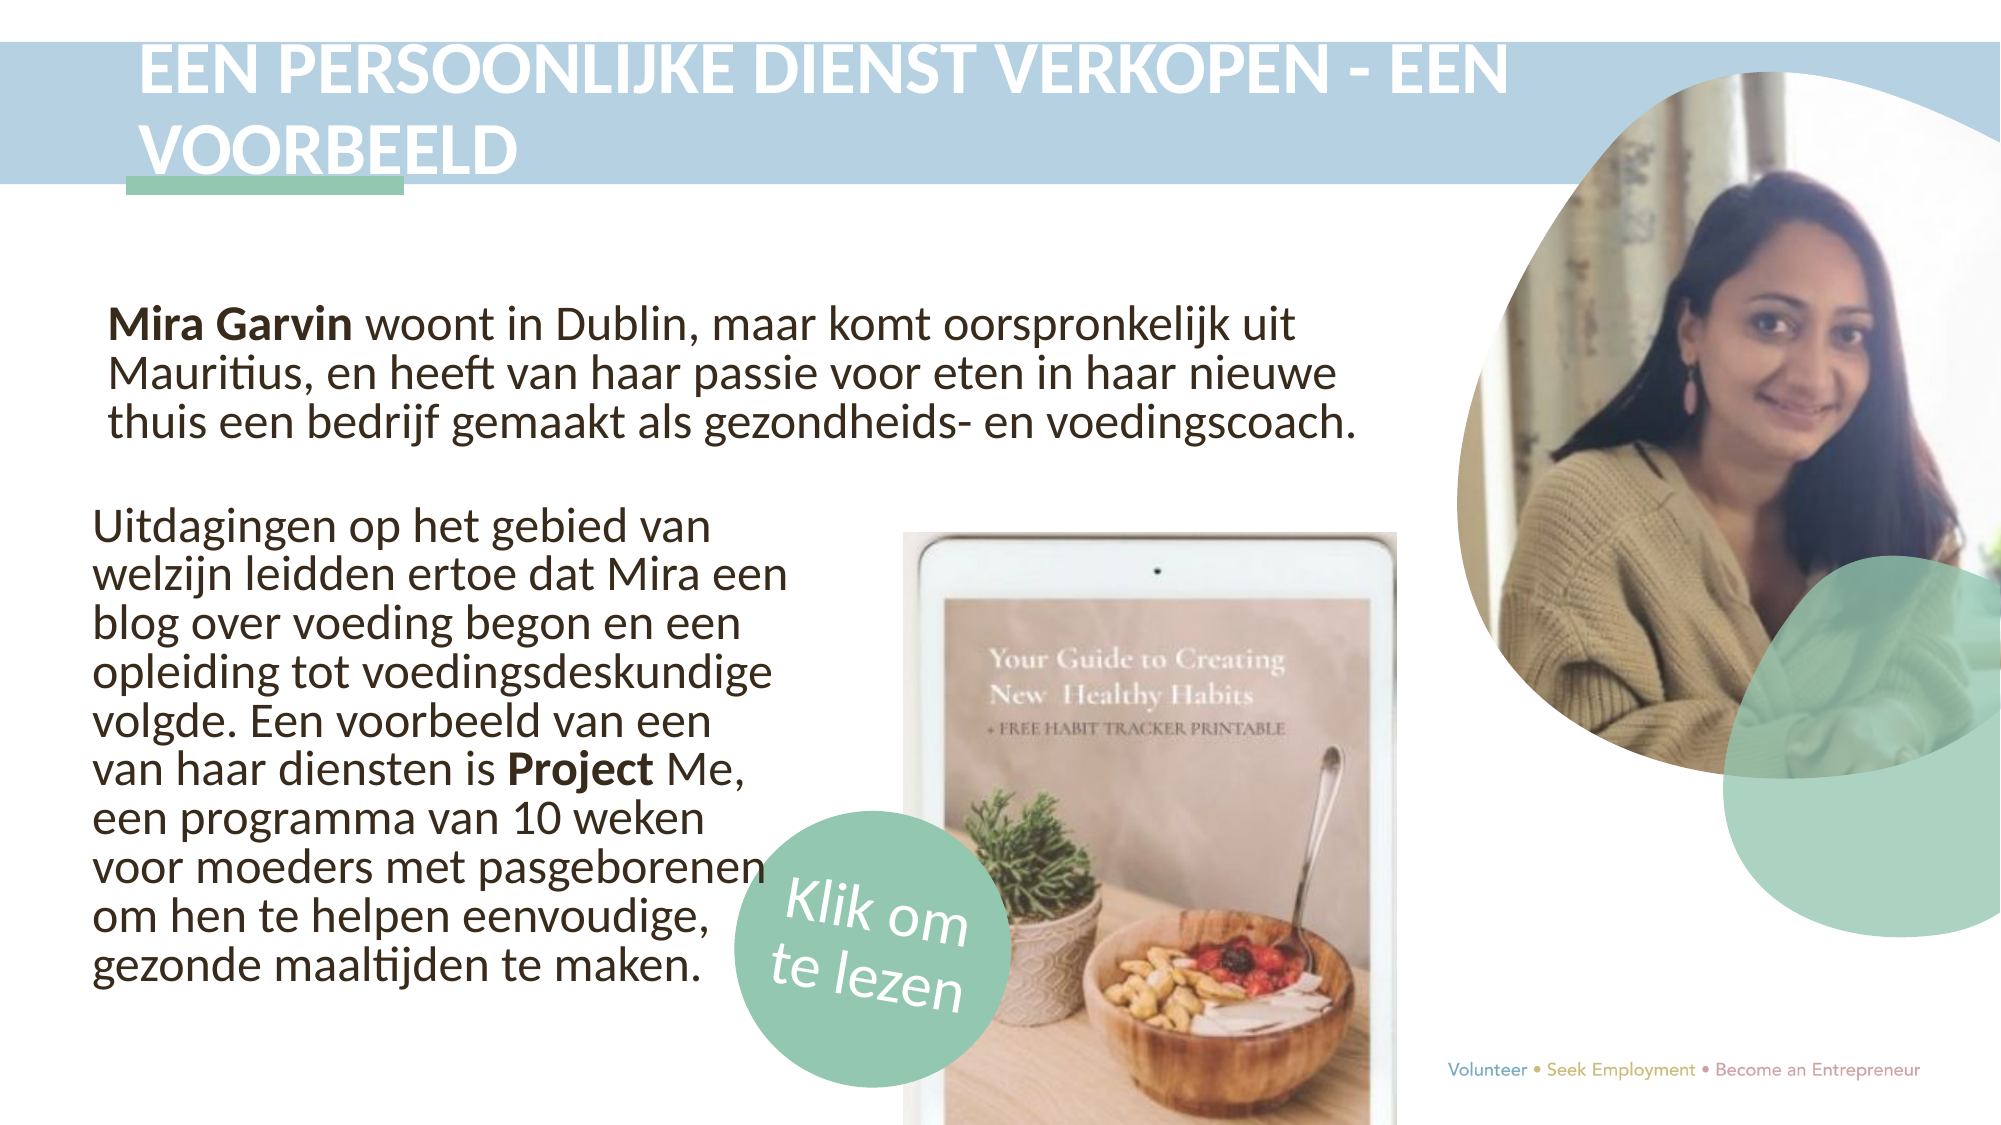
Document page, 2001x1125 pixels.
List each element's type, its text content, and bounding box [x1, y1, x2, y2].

text_box [1457, 71, 2000, 775]
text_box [734, 810, 1012, 1088]
text_box [1723, 555, 2000, 938]
text_box Uitdagingen op het gebied van welzijn leidden ertoe dat Mira een blog over voeding begon en een opleiding tot voedingsdeskundige volgde. Een voorbeeld van een van haar diensten is Project Me, een programma van 10 weken voor moeders met pasgeborenen om hen te helpen eenvoudige, gezonde maaltijden te maken. [77, 495, 809, 1027]
list EEN PERSOONLIJKE DIENST VERKOPEN - EEN VOORBEELD [123, 51, 1913, 170]
picture [1418, 1046, 1971, 1103]
picture [903, 532, 1397, 1125]
text_box Mira Garvin woont in Dublin, maar komt oorspronkelijk uit Mauritius, en heeft van haar passie voor eten in haar nieuwe thuis een bedrijf gemaakt als gezondheids- en voedingscoach. [92, 294, 1378, 810]
